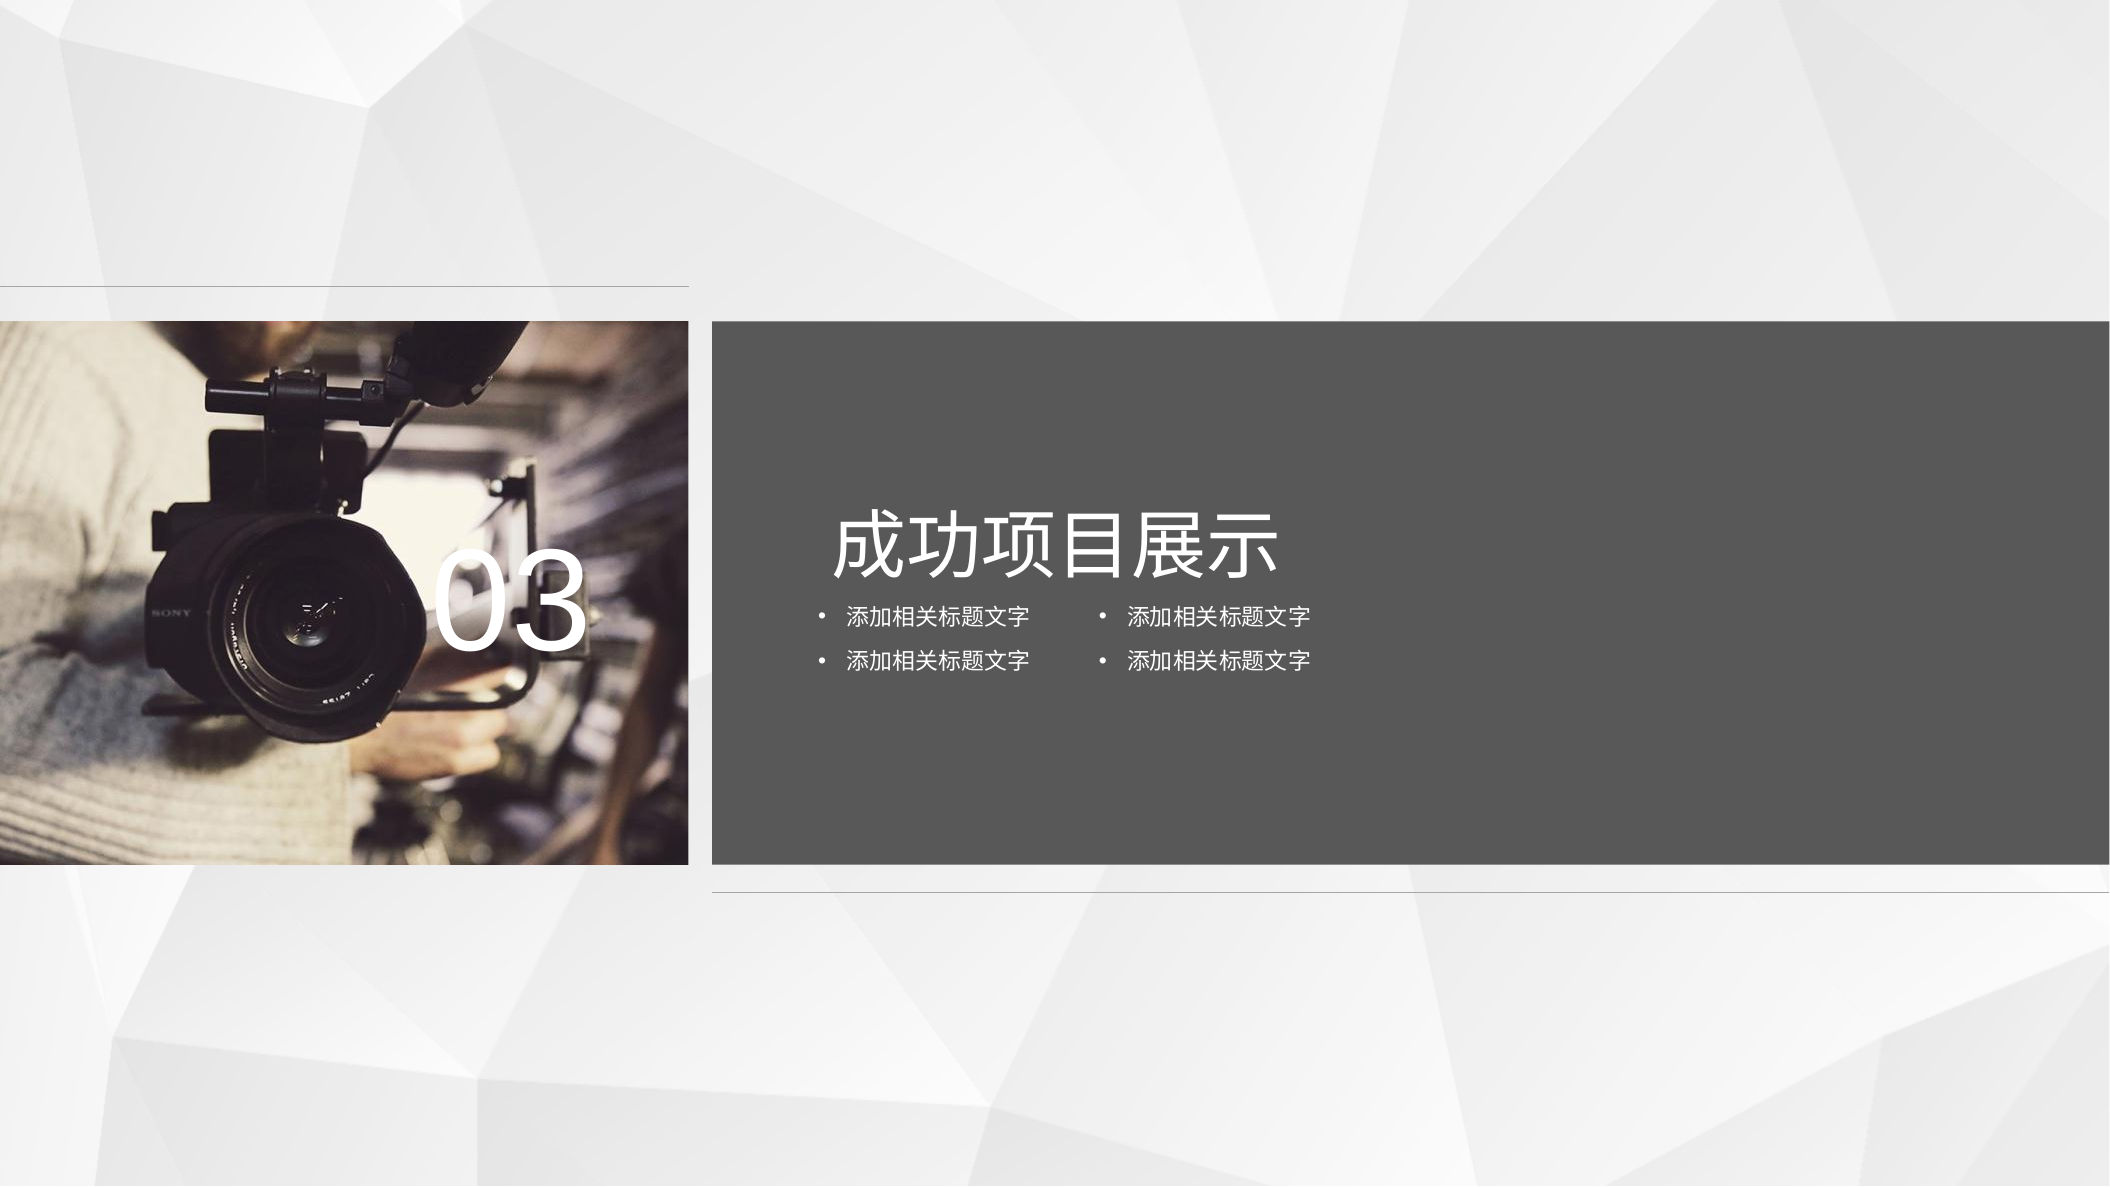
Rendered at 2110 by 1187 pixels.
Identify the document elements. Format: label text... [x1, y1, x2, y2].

text_box [711, 320, 2110, 866]
text_box [0, 320, 689, 866]
picture [0, 0, 2110, 1186]
text_box 添加相关标题文字 [1084, 594, 1327, 638]
text_box 03 [394, 497, 628, 687]
text_box 成功项目展示 [794, 497, 1318, 588]
text_box 添加相关标题文字 [1084, 639, 1327, 682]
text_box 添加相关标题文字 [803, 594, 1046, 638]
text_box 添加相关标题文字 [803, 639, 1046, 682]
